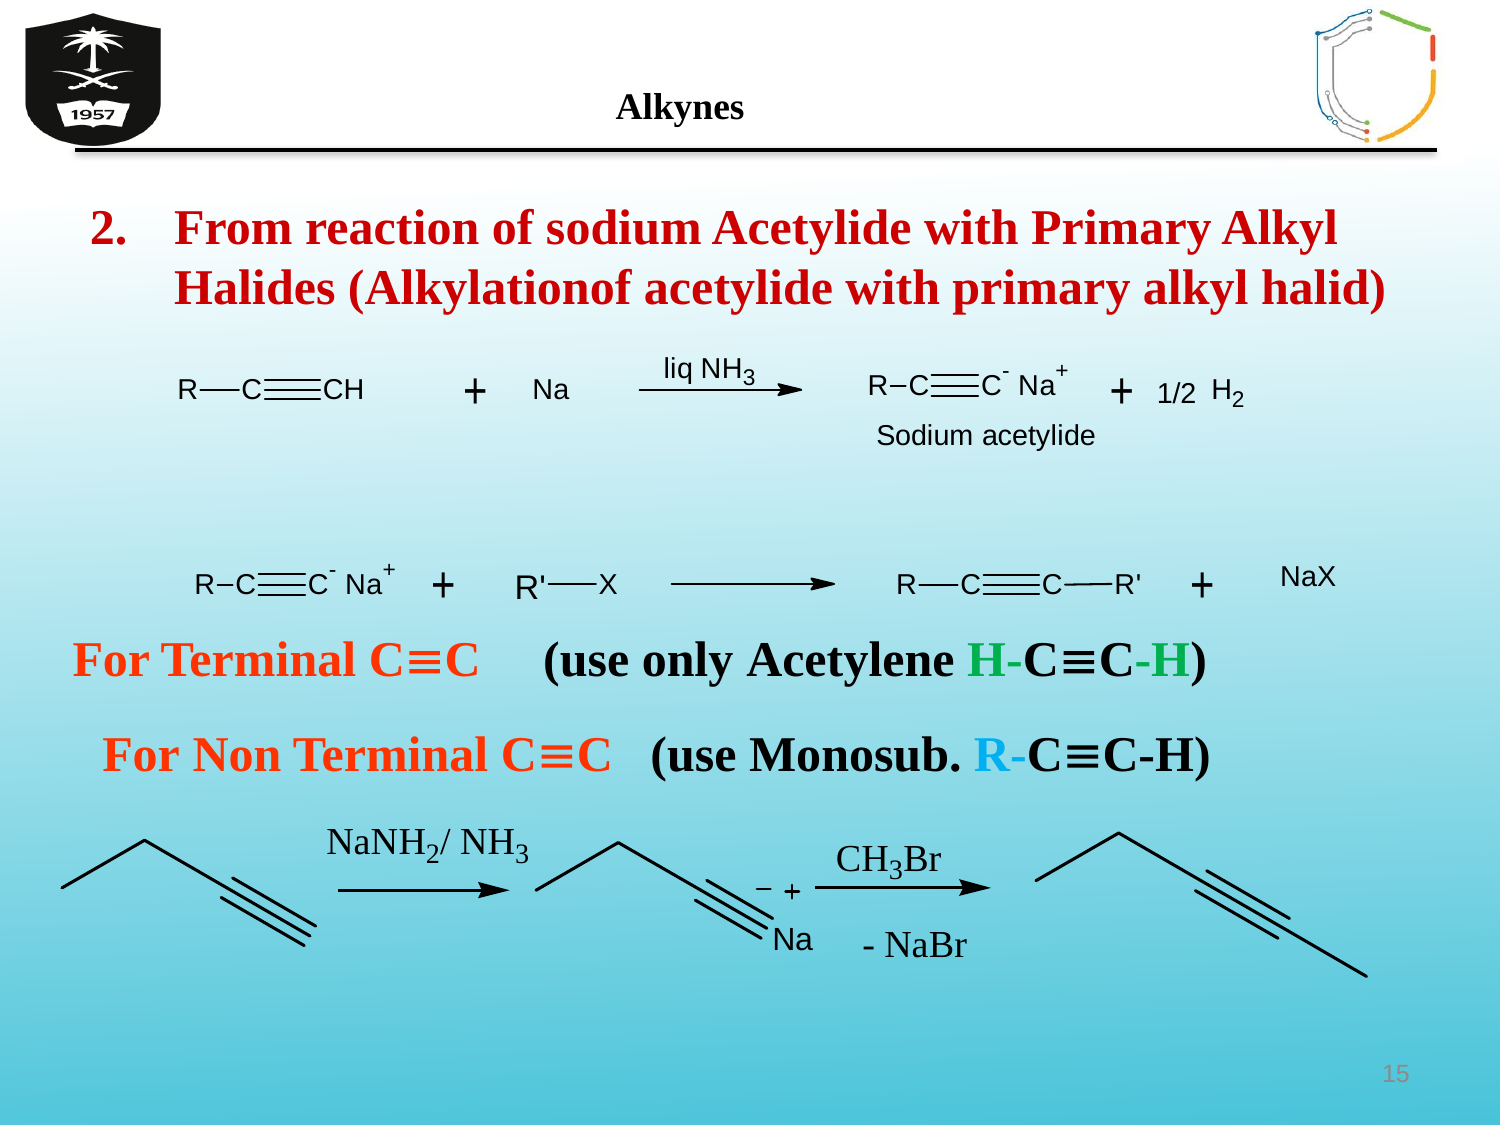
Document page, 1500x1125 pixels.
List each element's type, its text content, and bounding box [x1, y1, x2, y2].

picture [1287, 0, 1463, 165]
picture [24, 12, 163, 151]
slide_number 15 [1074, 1042, 1425, 1103]
text_box Alkynes [600, 74, 760, 135]
text_box For Non Terminal CC (use Monosub. R-CC-H) [74, 713, 1263, 789]
text_box For Terminal CC (use only Acetylene H-CC-H) [57, 619, 1325, 695]
text_box From reaction of sodium Acetylide with Primary Alkyl Halides (Alkylationof acetylide with primary alkyl halid) [74, 187, 1438, 323]
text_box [57, 824, 1371, 981]
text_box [176, 349, 1336, 626]
